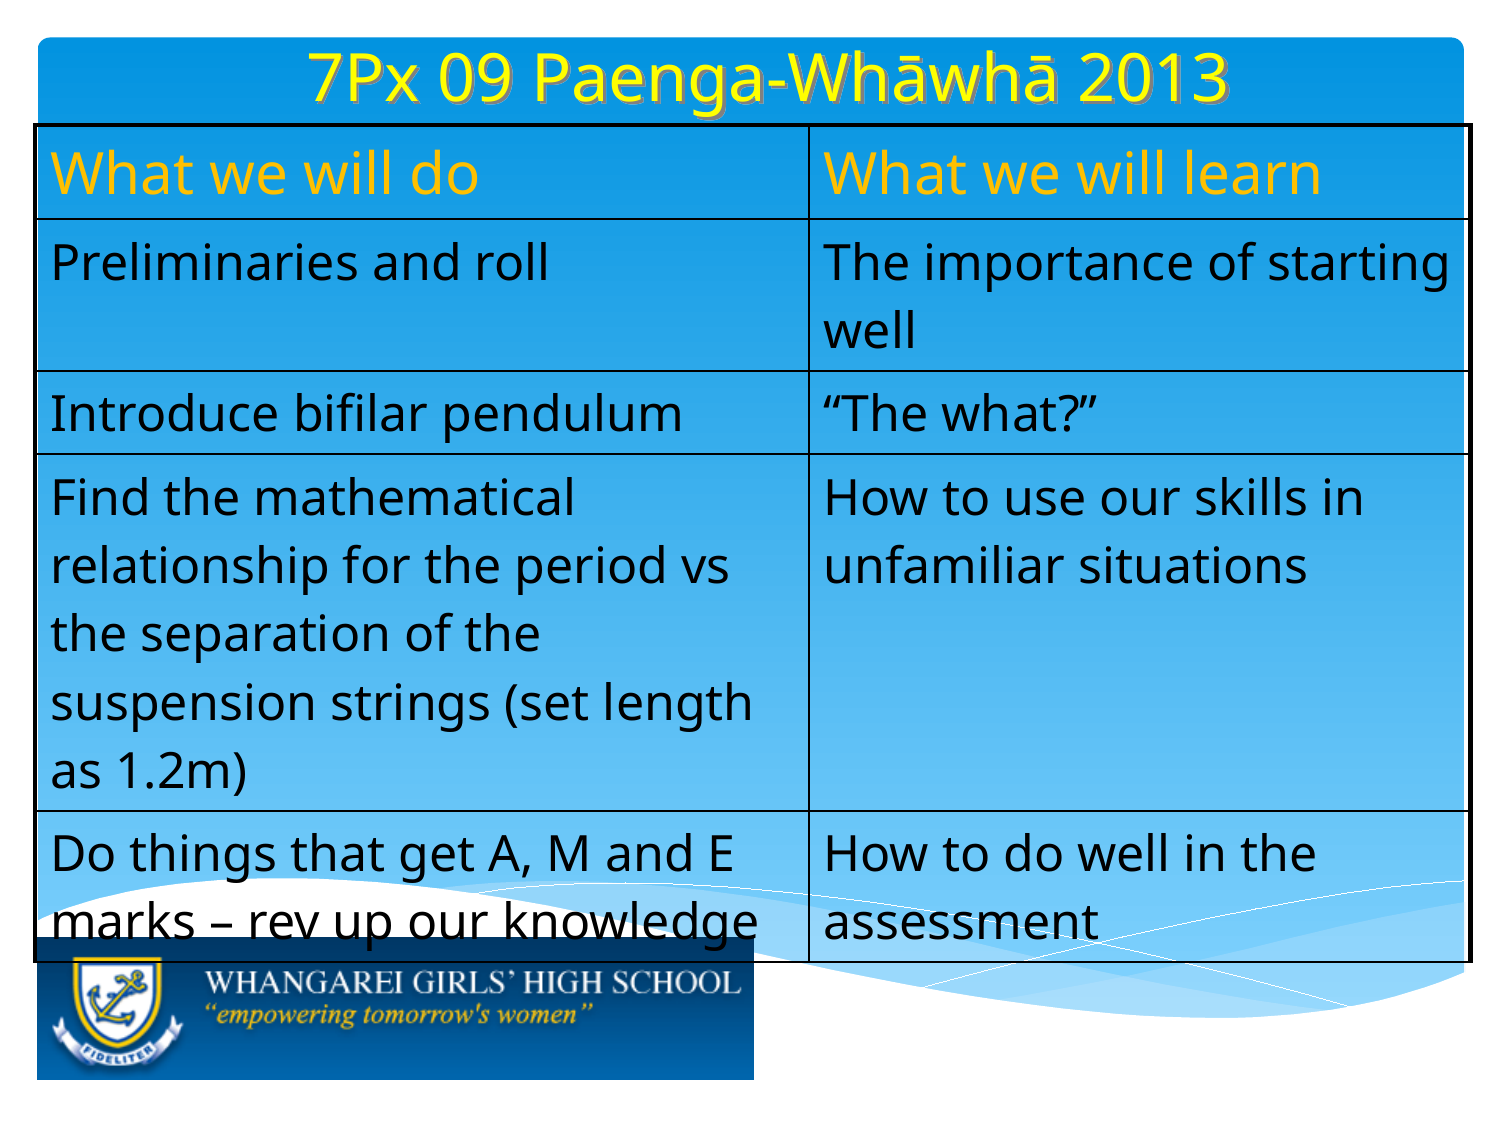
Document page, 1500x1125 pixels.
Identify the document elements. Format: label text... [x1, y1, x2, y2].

table_header What we will do [37, 127, 808, 218]
table_cell The importance of starting well [810, 220, 1468, 370]
table_cell Do things that get A, M and E marks – rev up our knowledge [37, 812, 808, 961]
table_cell How to do well in the assessment [810, 812, 1468, 961]
picture [37, 937, 754, 1080]
table_cell “The what?” [810, 372, 1468, 453]
text_box 7Px 09 Paenga-Whāwhā 2013 [162, 24, 1375, 123]
table_cell How to use our skills in unfamiliar situations [810, 455, 1468, 810]
table_cell Find the mathematical relationship for the period vs the separation of the suspension strings (set length as 1.2m) [37, 455, 808, 810]
table_cell Introduce bifilar pendulum [37, 372, 808, 453]
table_cell Preliminaries and roll [37, 220, 808, 370]
table_header What we will learn [810, 127, 1468, 218]
